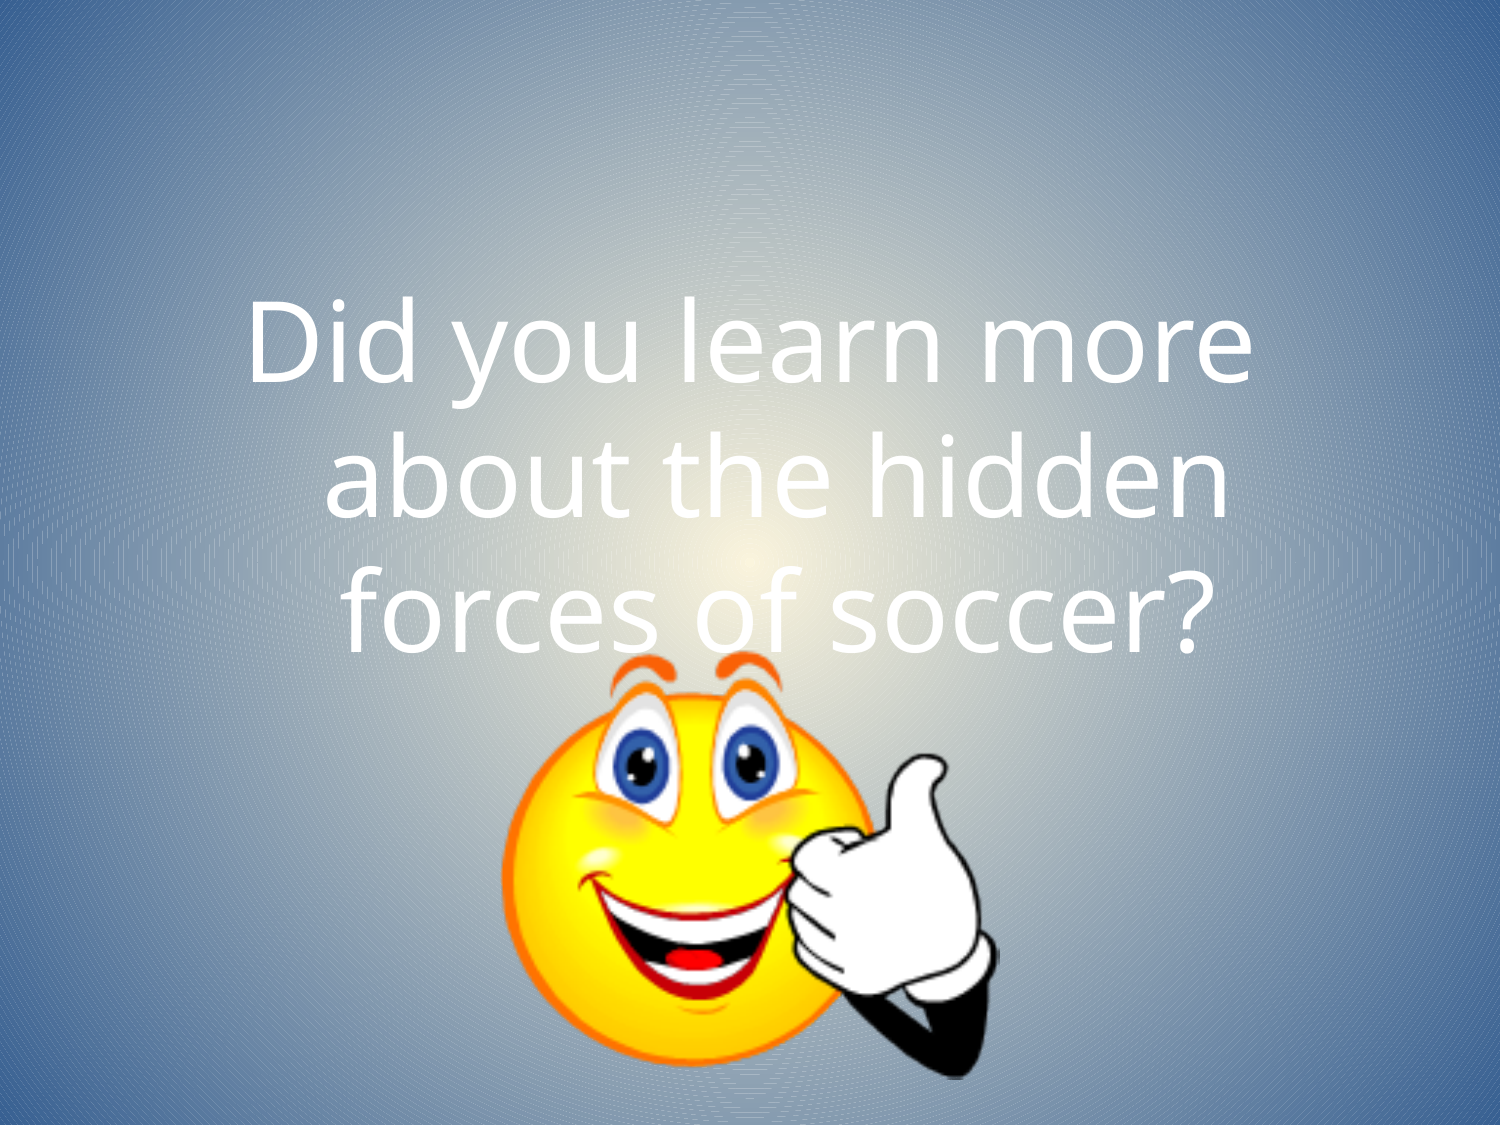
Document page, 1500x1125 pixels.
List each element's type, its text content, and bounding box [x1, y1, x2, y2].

picture [499, 649, 1001, 1080]
list Did you learn more about the hidden forces of soccer? [75, 262, 1425, 1005]
